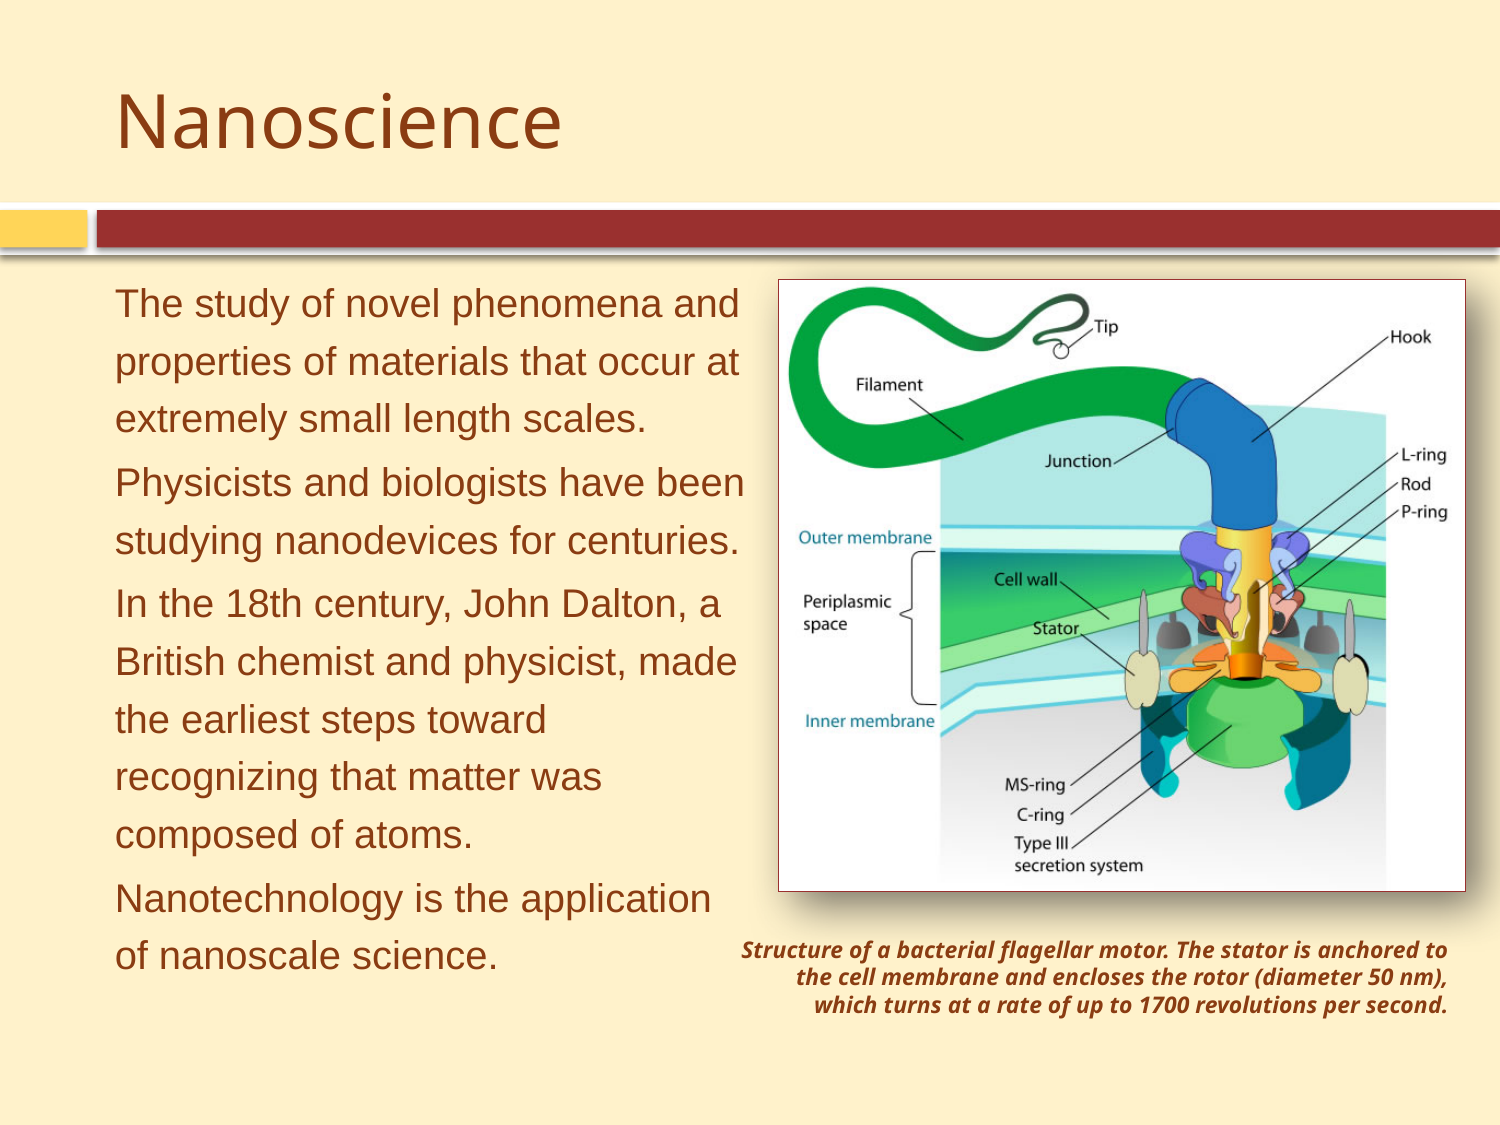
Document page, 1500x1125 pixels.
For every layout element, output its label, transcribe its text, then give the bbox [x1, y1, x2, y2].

list The study of novel phenomena and properties of materials that occur at extremely small length scales. Physicists and biologists have been studying nanodevices for centuries. In the 18th century, John Dalton, a British chemist and physicist, made the earliest steps toward recognizing that matter was composed of atoms. Nanotechnology is the application of nanoscale science. [99, 260, 767, 1087]
title Nanoscience [99, 37, 1438, 200]
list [778, 279, 1466, 892]
text_box Structure of a bacterial flagellar motor. The stator is anchored to the cell membrane and encloses the rotor (diameter 50 nm), which turns at a rate of up to 1700 revolutions per second. [713, 928, 1464, 1026]
